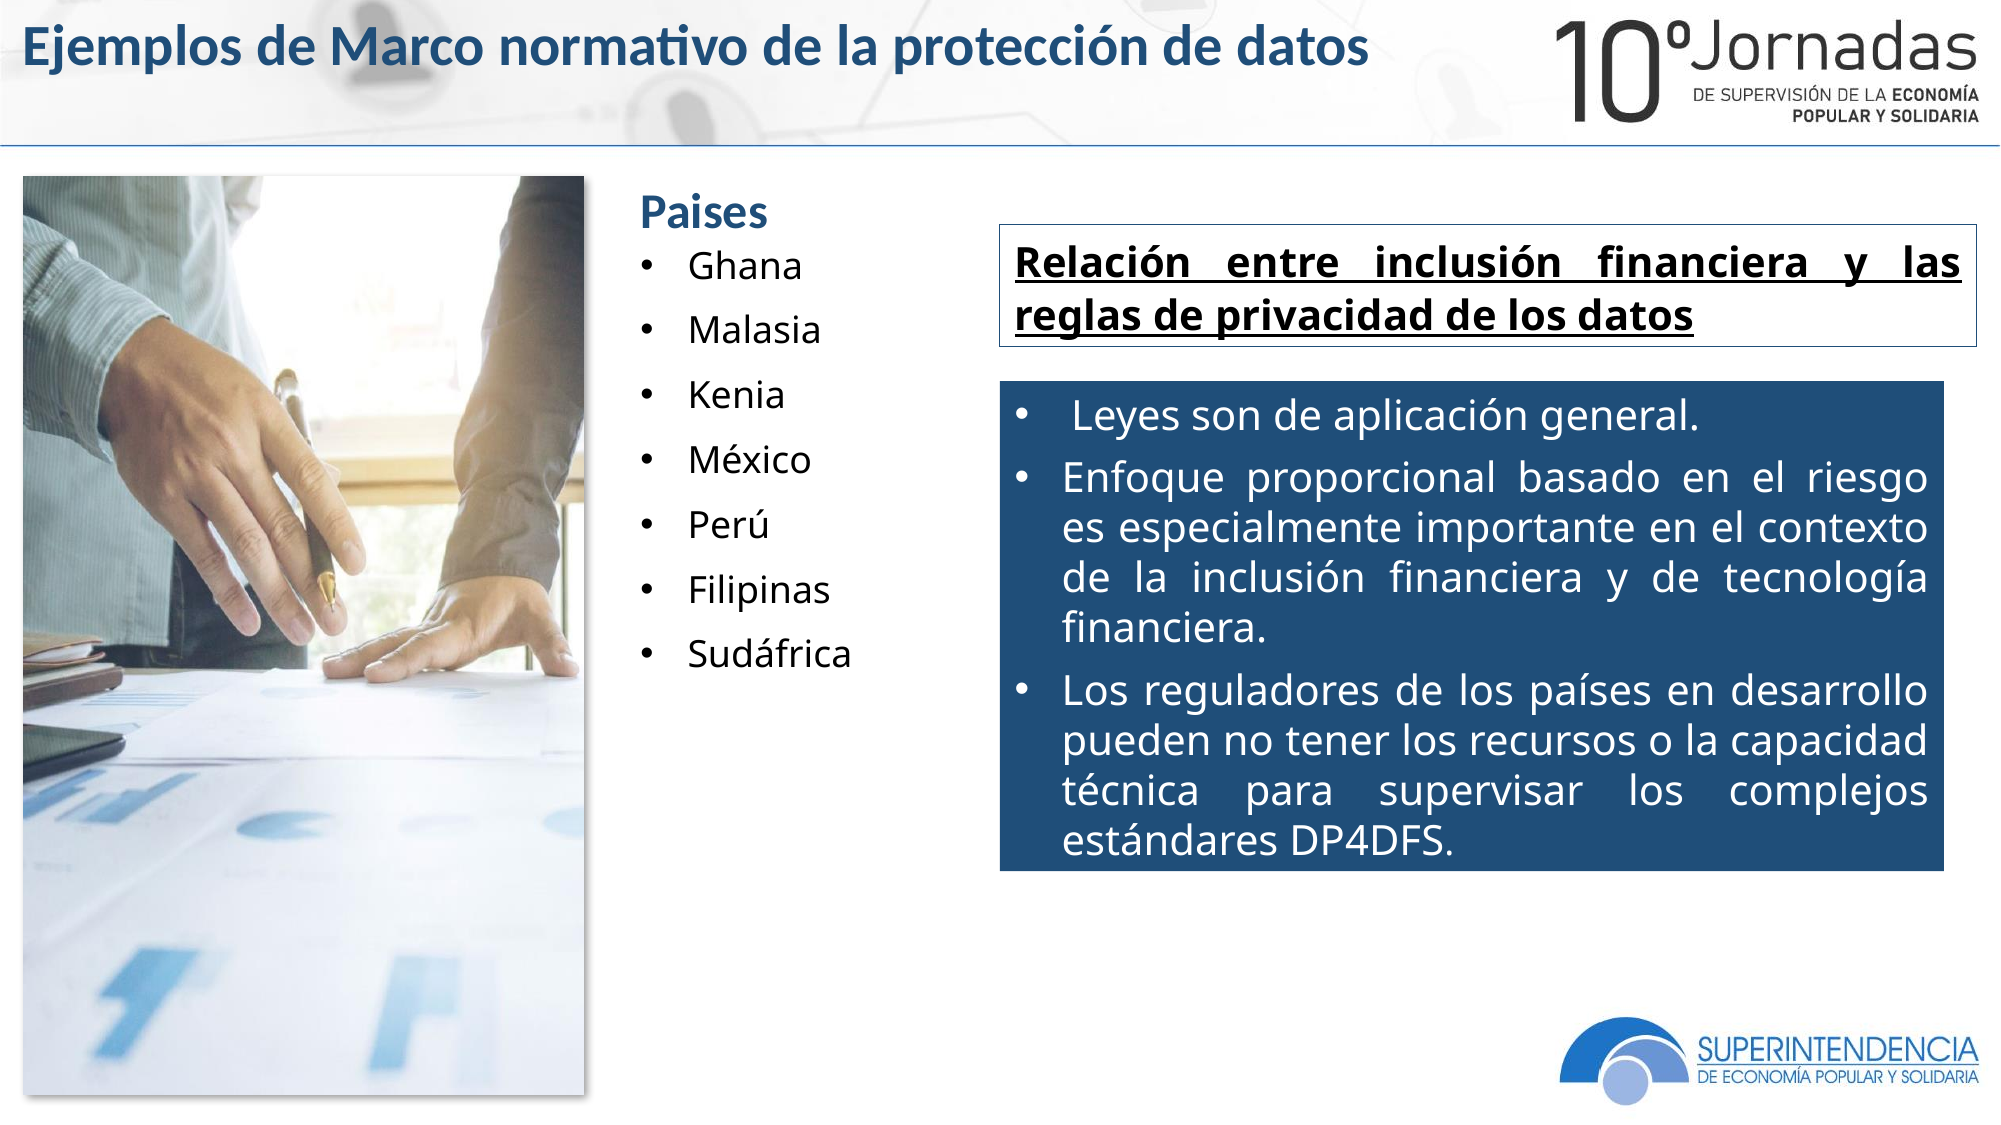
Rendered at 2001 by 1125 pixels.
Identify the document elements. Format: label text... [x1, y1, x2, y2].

text_box Paises Ghana Malasia Kenia México Perú Filipinas Sudáfrica [625, 171, 1000, 683]
text_box Ejemplos de Marco normativo de la protección de datos [8, 0, 1399, 85]
picture [0, 0, 2001, 1125]
text_box Relación entre inclusión financiera y las reglas de privacidad de los datos [999, 224, 1977, 347]
text_box Leyes son de aplicación general. Enfoque proporcional basado en el riesgo es especialmente importante en el contexto de la inclusión financiera y de tecnología financiera. Los reguladores de los países en desarrollo pueden no tener los recursos o la capacidad técnica para supervisar los complejos estándares DP4DFS. [999, 381, 1944, 872]
